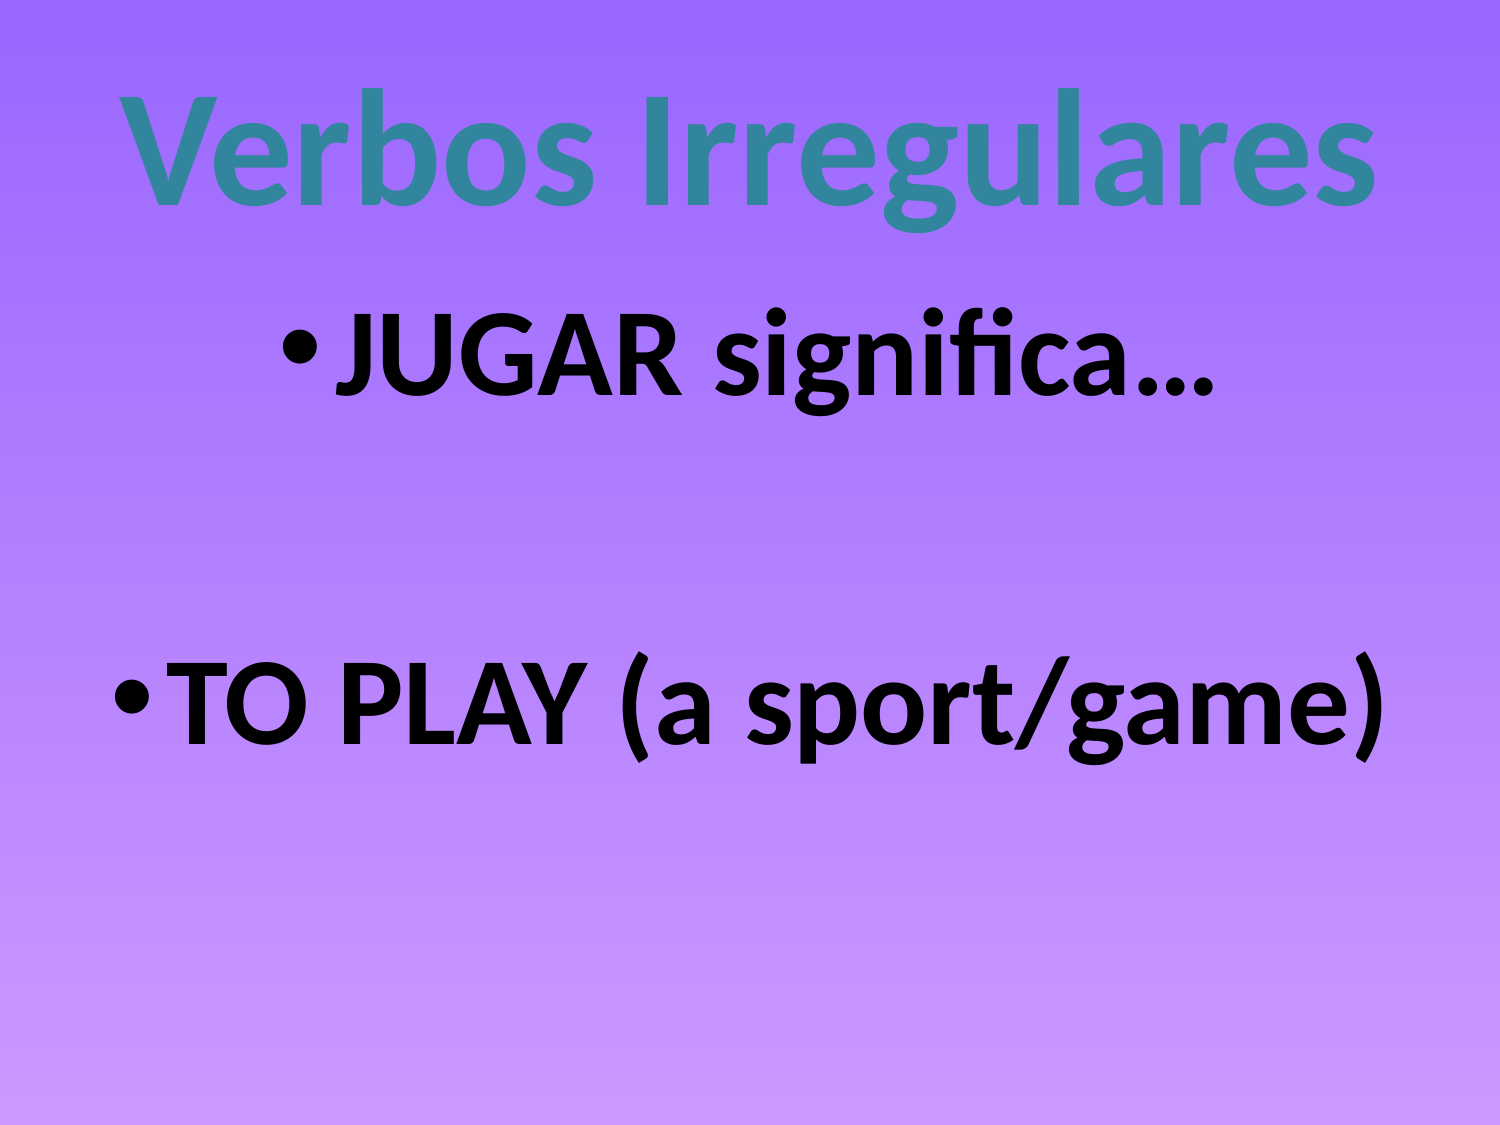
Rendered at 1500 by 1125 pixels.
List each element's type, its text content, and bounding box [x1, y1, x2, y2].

list JUGAR significa… TO PLAY (a sport/game) [75, 262, 1425, 1005]
title Verbos Irregulares [75, 45, 1425, 233]
